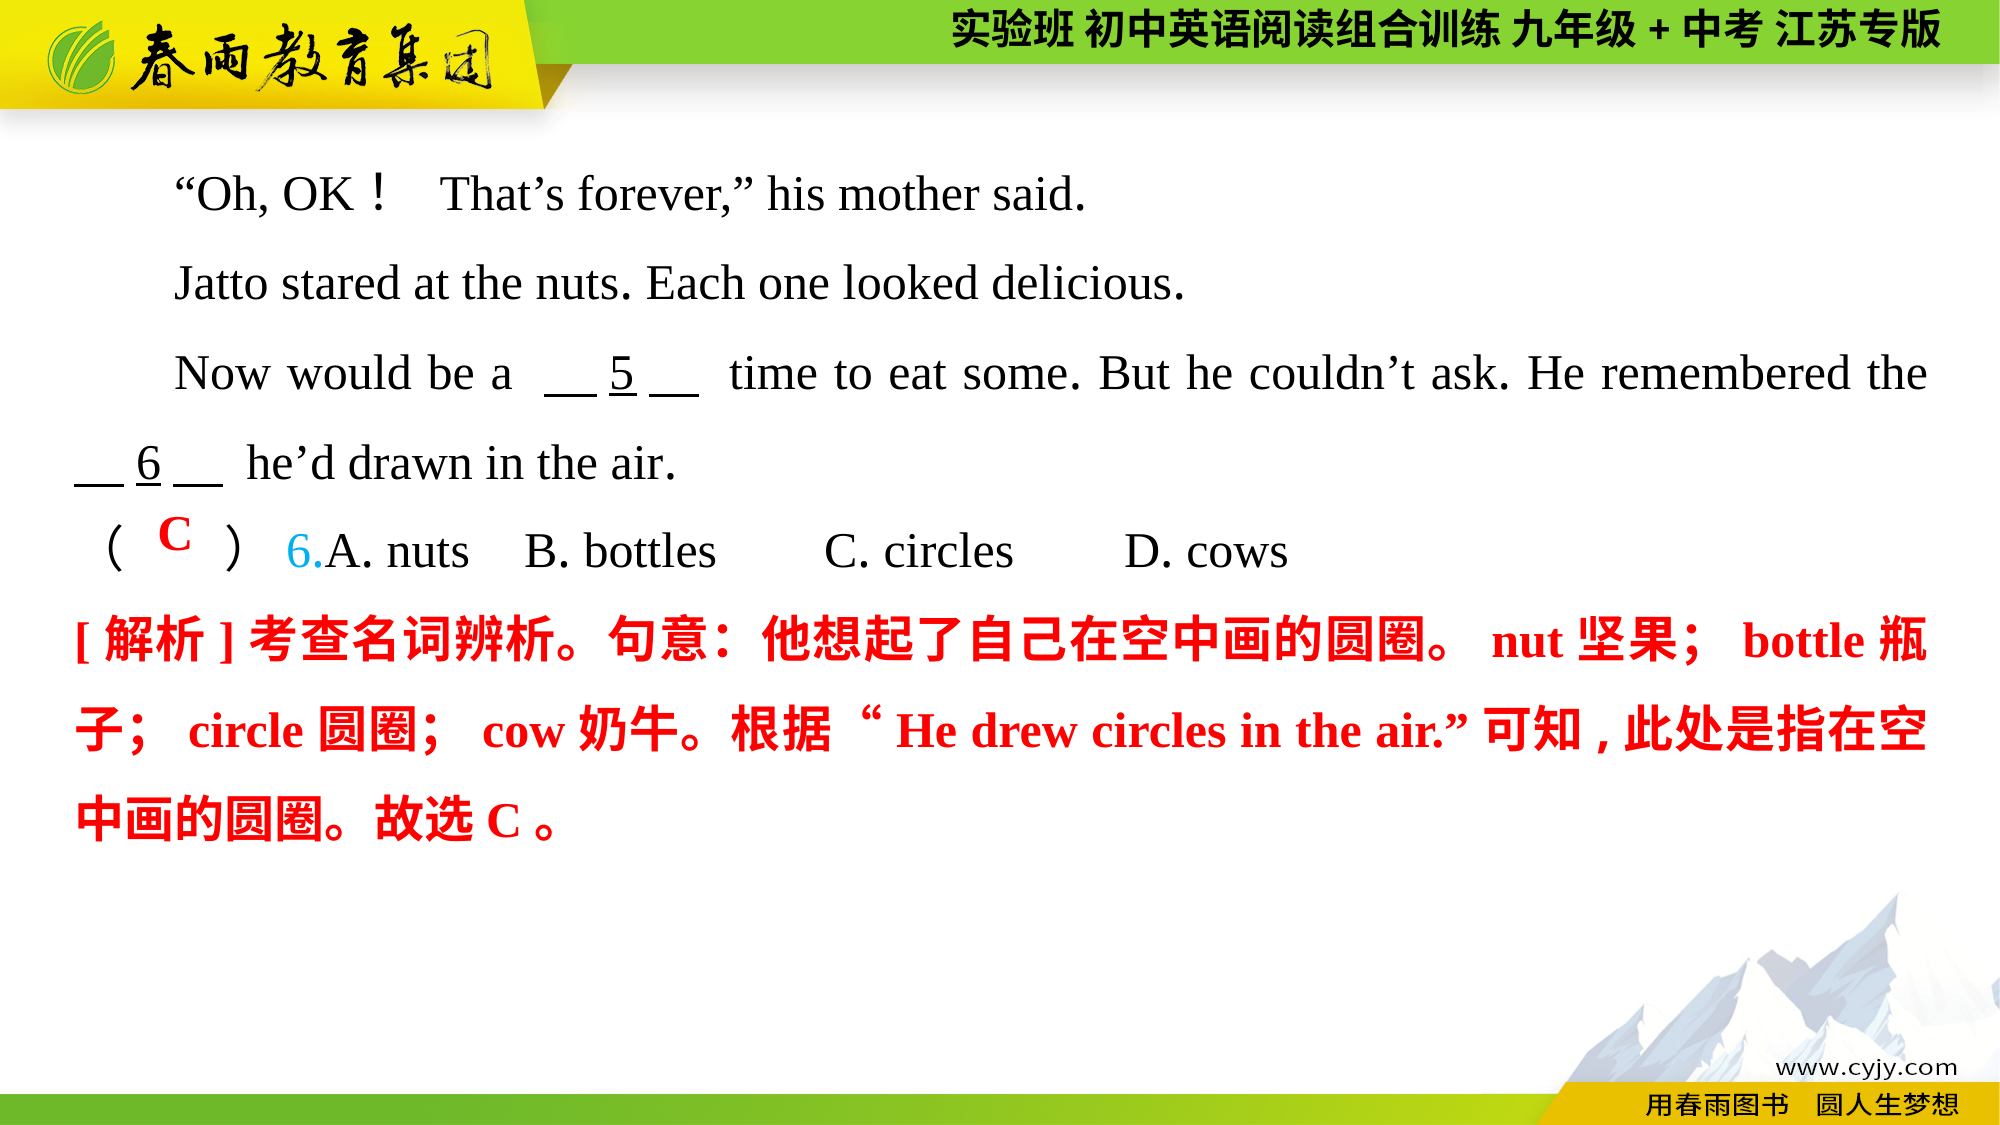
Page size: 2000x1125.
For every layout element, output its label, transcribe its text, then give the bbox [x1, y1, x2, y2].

text_box （ ）6.A. nuts B. bottles C. circles D. cows [59, 479, 1944, 569]
text_box C [142, 493, 209, 568]
picture [0, 0, 2000, 1125]
text_box [解析]考查名词辨析。句意：他想起了自己在空中画的圆圈。nut坚果；bottle瓶子；circle圆圈；cow奶牛。根据“He drew circles in the air.”可知,此处是指在空中画的圆圈。故选C。 [59, 569, 1944, 855]
list “Oh, OK！ That’s forever,” his mother said. Jatto stared at the nuts. Each one looked delicious. Now would be a 5 time to eat some. But he couldn’t ask. He remembered the 6 he’d drawn in the air. [59, 122, 1944, 479]
